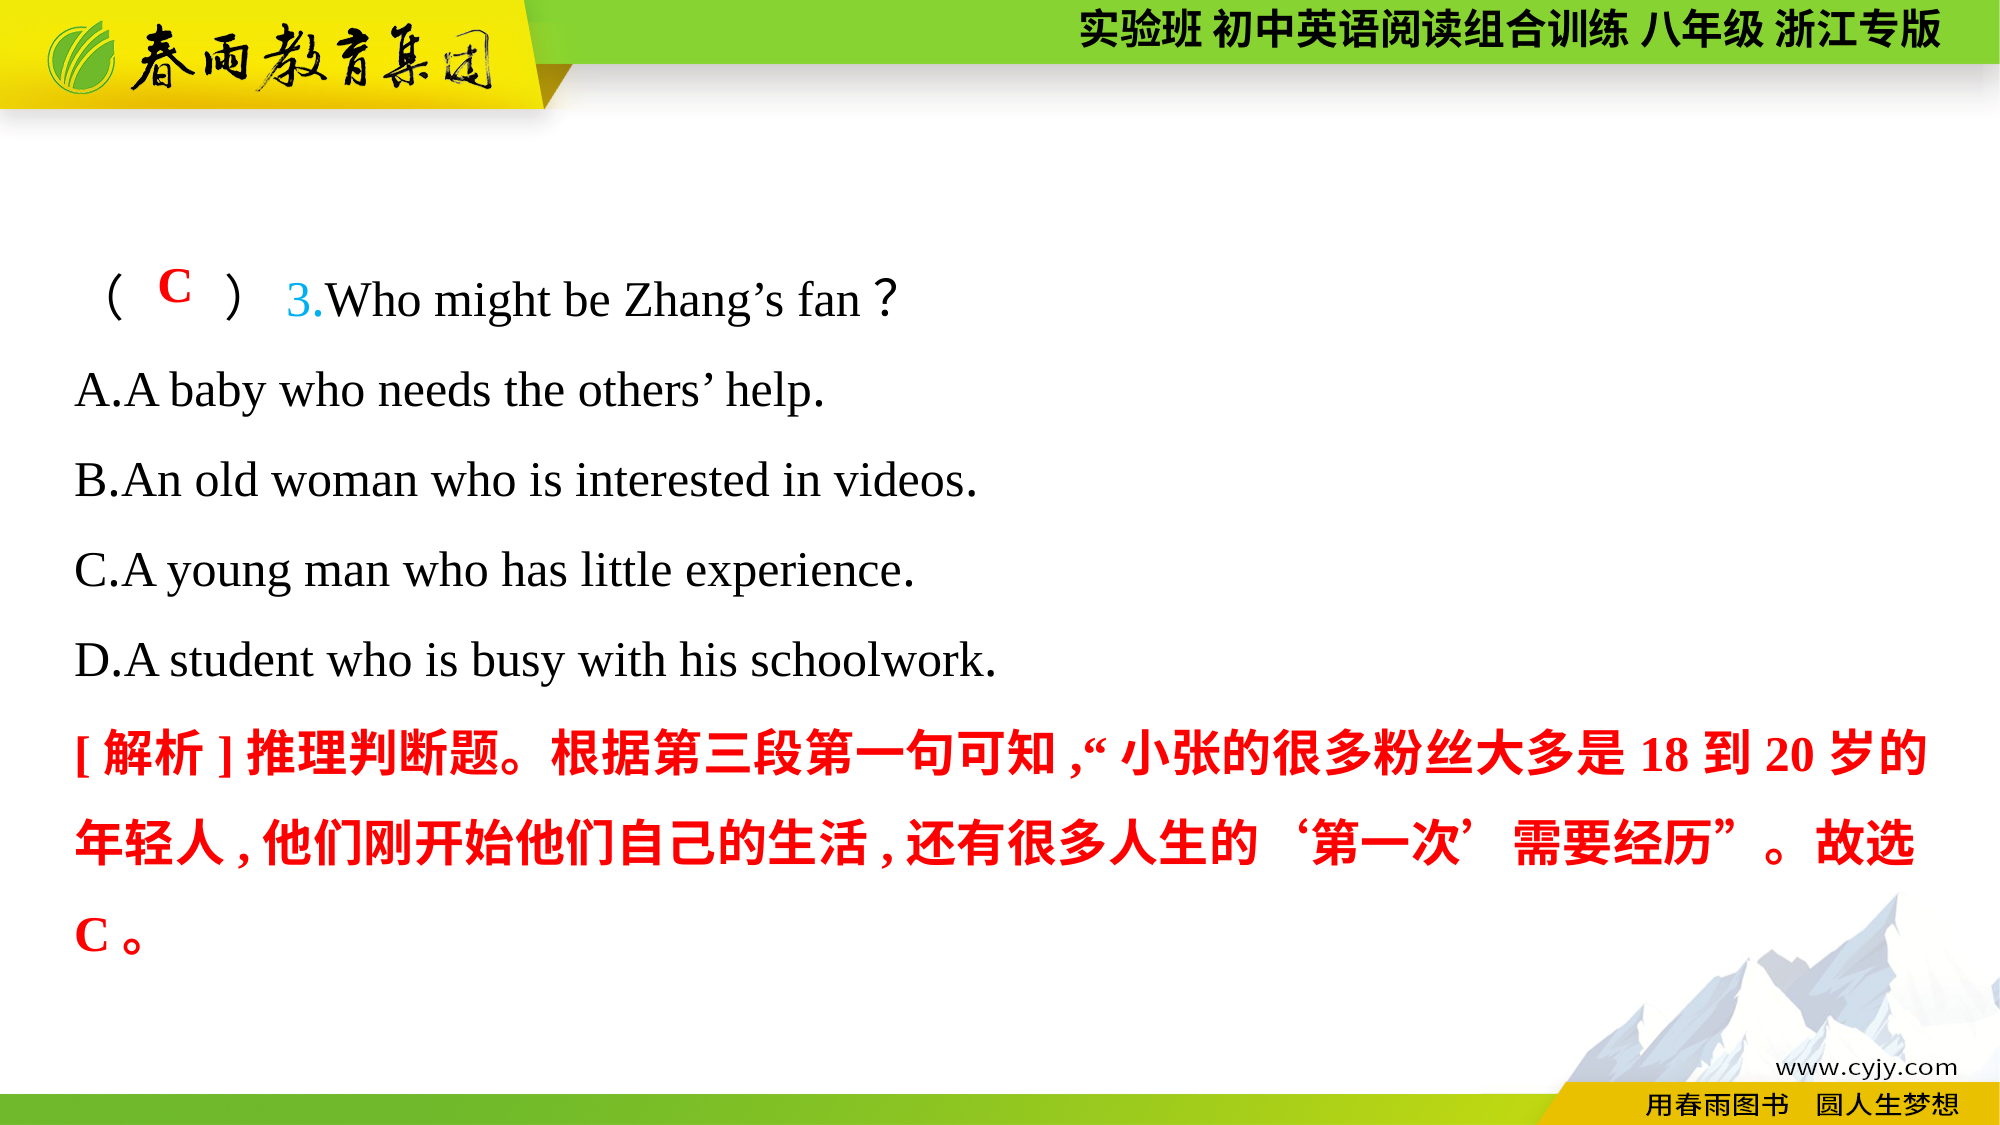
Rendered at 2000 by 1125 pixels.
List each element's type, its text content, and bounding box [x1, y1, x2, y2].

text_box [解析]推理判断题。根据第三段第一句可知,“小张的很多粉丝大多是18到20岁的年轻人,他们刚开始他们自己的生活,还有很多人生的‘第一次’需要经历”。故选C。 [59, 688, 1944, 970]
picture [0, 0, 2000, 1125]
text_box C [142, 245, 209, 321]
list （ ）3.Who might be Zhang’s fan？ A.A baby who needs the others’ help. B.An old woman who is interested in videos. C.A young man who has little experience. D.A student who is busy with his schoolwork. [59, 229, 1944, 688]
